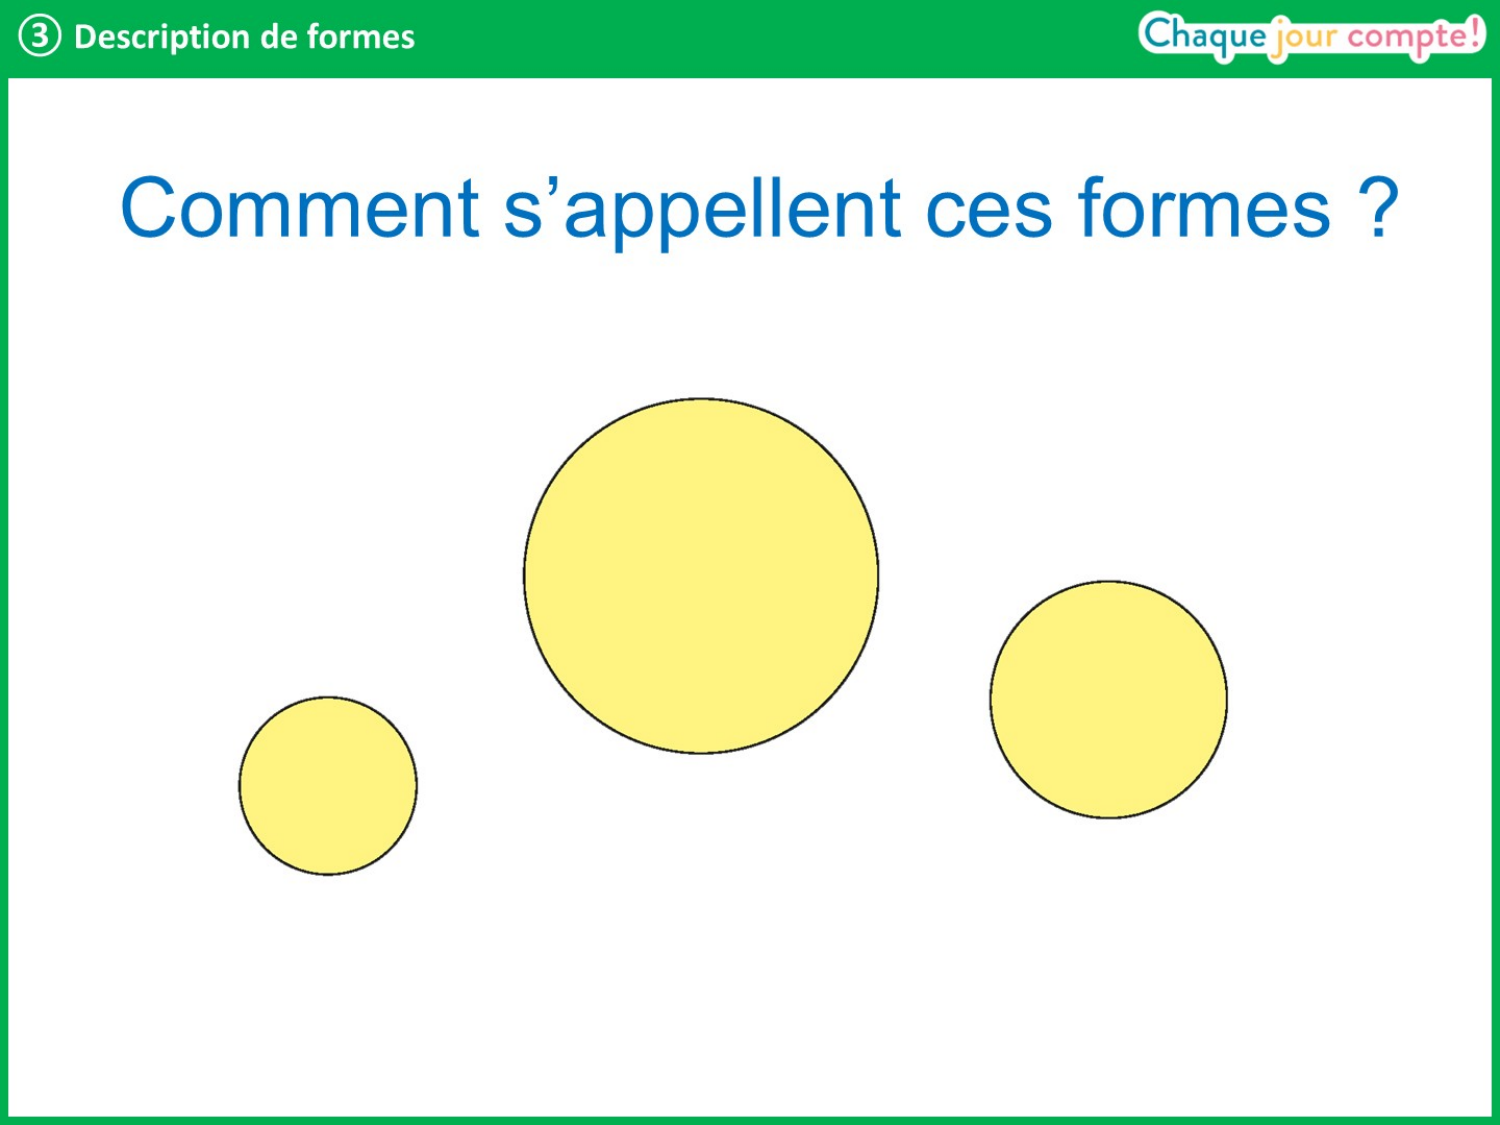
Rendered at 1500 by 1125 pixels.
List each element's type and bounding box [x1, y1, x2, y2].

list [0, 0, 1500, 1125]
